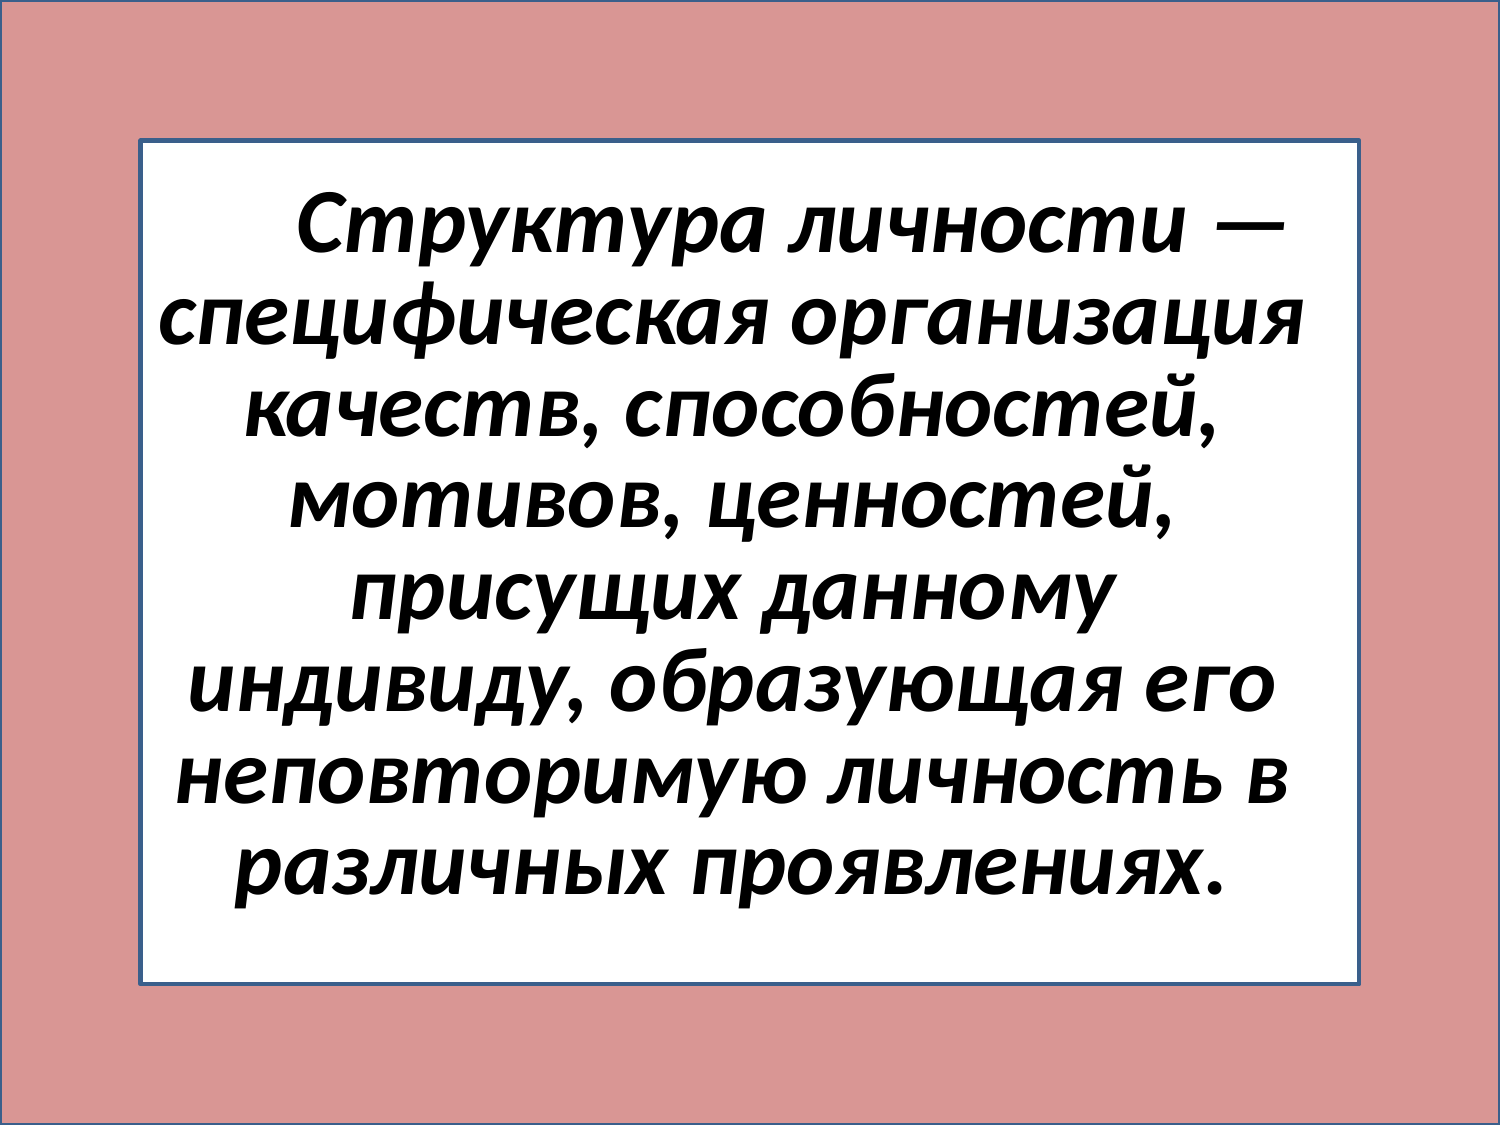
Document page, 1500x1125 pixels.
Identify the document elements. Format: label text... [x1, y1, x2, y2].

text_box [0, 0, 1500, 1125]
title Структура личности — специфическая организация качеств, способностей, мотивов, ценностей, присущих данному индивиду, образующая его неповторимую личность в различных проявлениях. [143, 143, 1337, 962]
